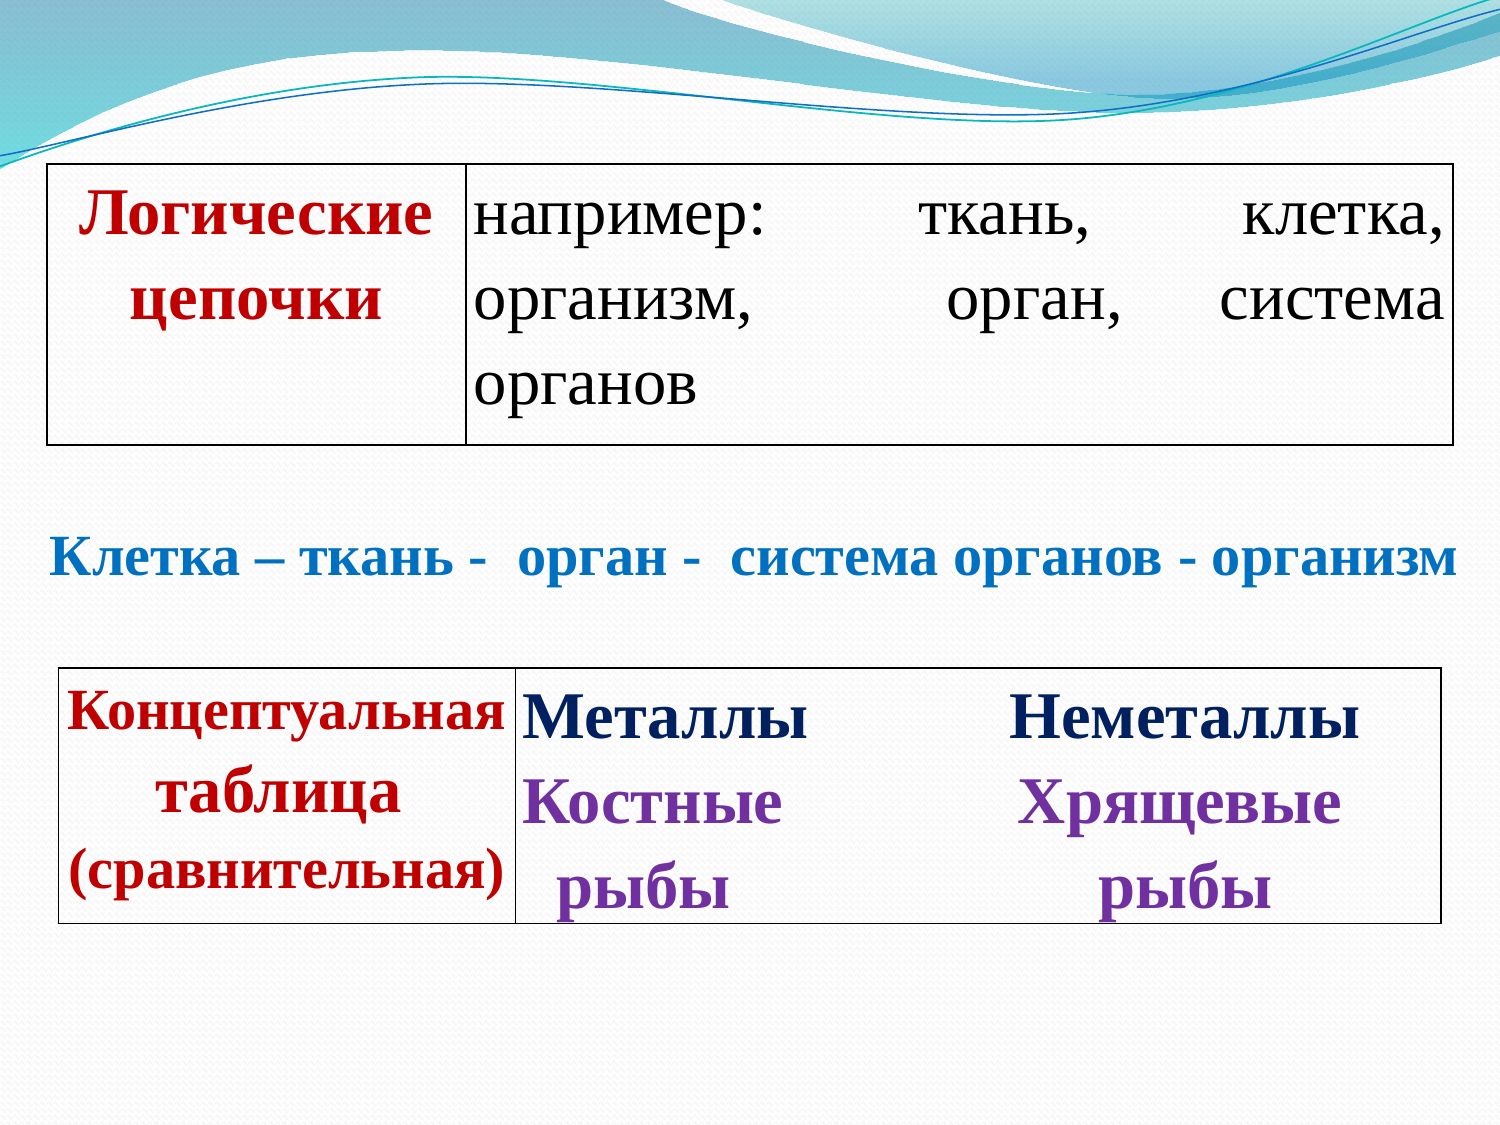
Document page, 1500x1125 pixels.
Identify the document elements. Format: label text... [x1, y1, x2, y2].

table_header Концептуальная таблица (сравнительная) [59, 669, 515, 923]
table_header Логические цепочки [48, 165, 465, 444]
table_header Металлы Неметаллы Костные Хрящевые рыбы рыбы [516, 669, 1440, 923]
text_box Клетка – ткань - орган - система органов - организм [35, 509, 1477, 595]
table_header например: ткань, клетка, организм, орган, система органов [467, 165, 1452, 444]
